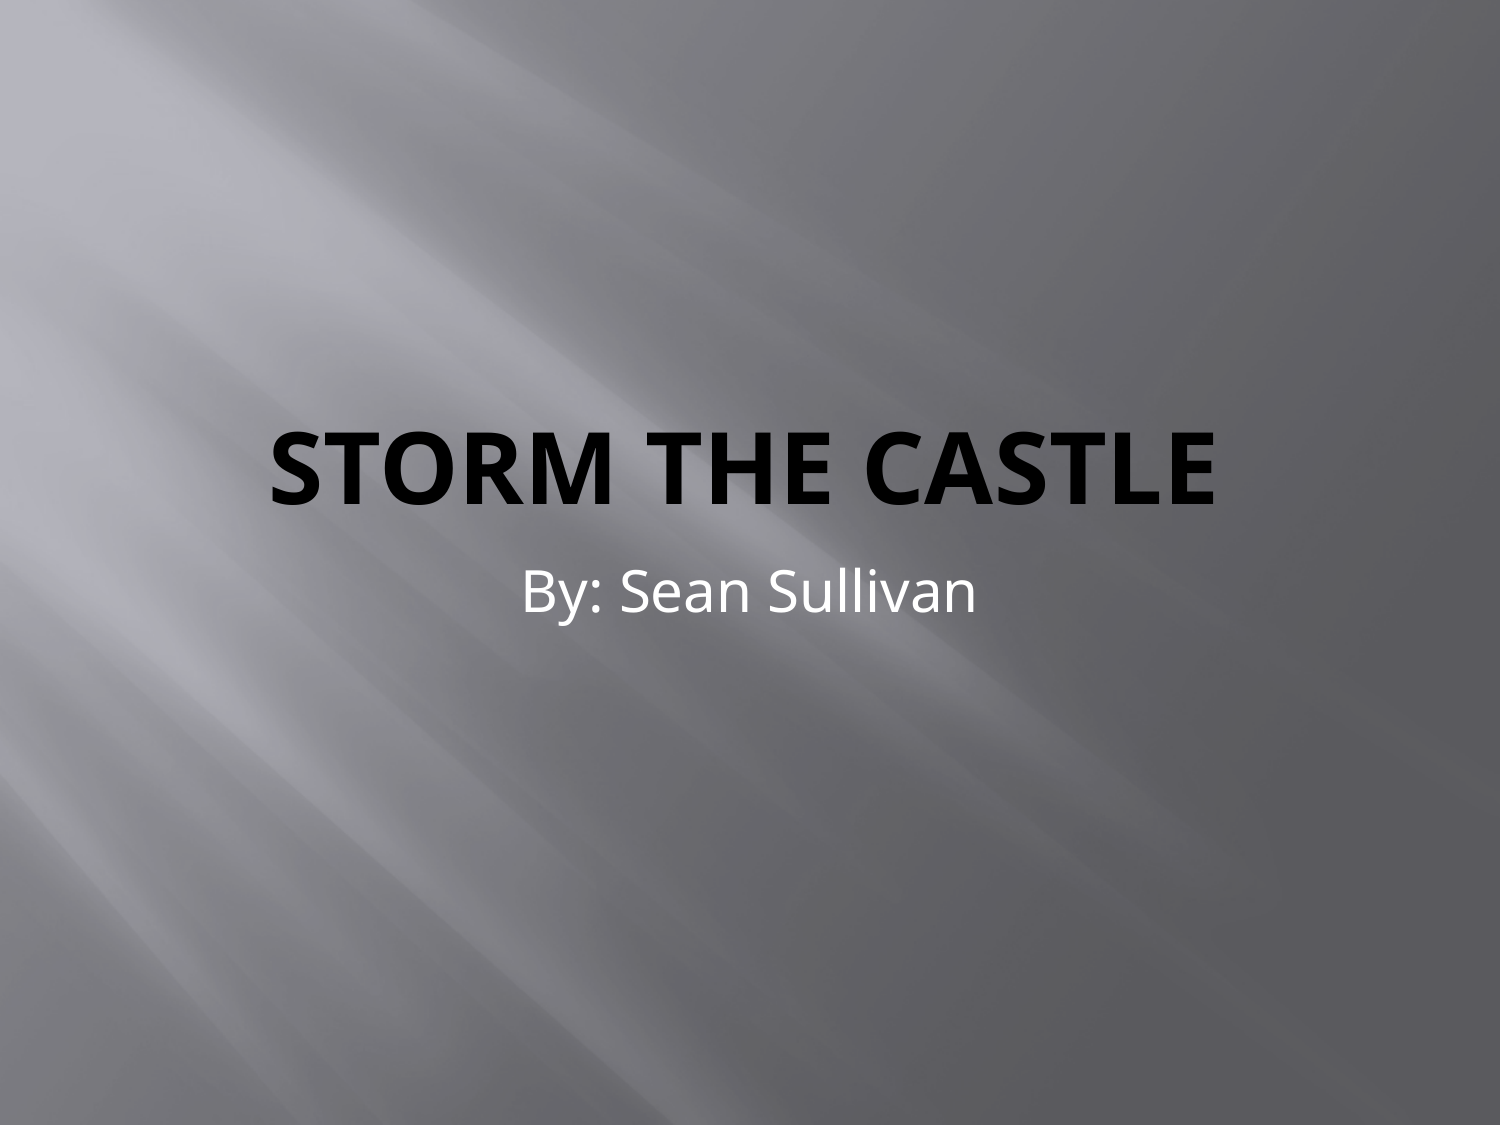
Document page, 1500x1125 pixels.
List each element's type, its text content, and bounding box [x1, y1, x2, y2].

title Storm the Castle [69, 224, 1420, 525]
subtitle By: Sean Sullivan [225, 546, 1275, 834]
